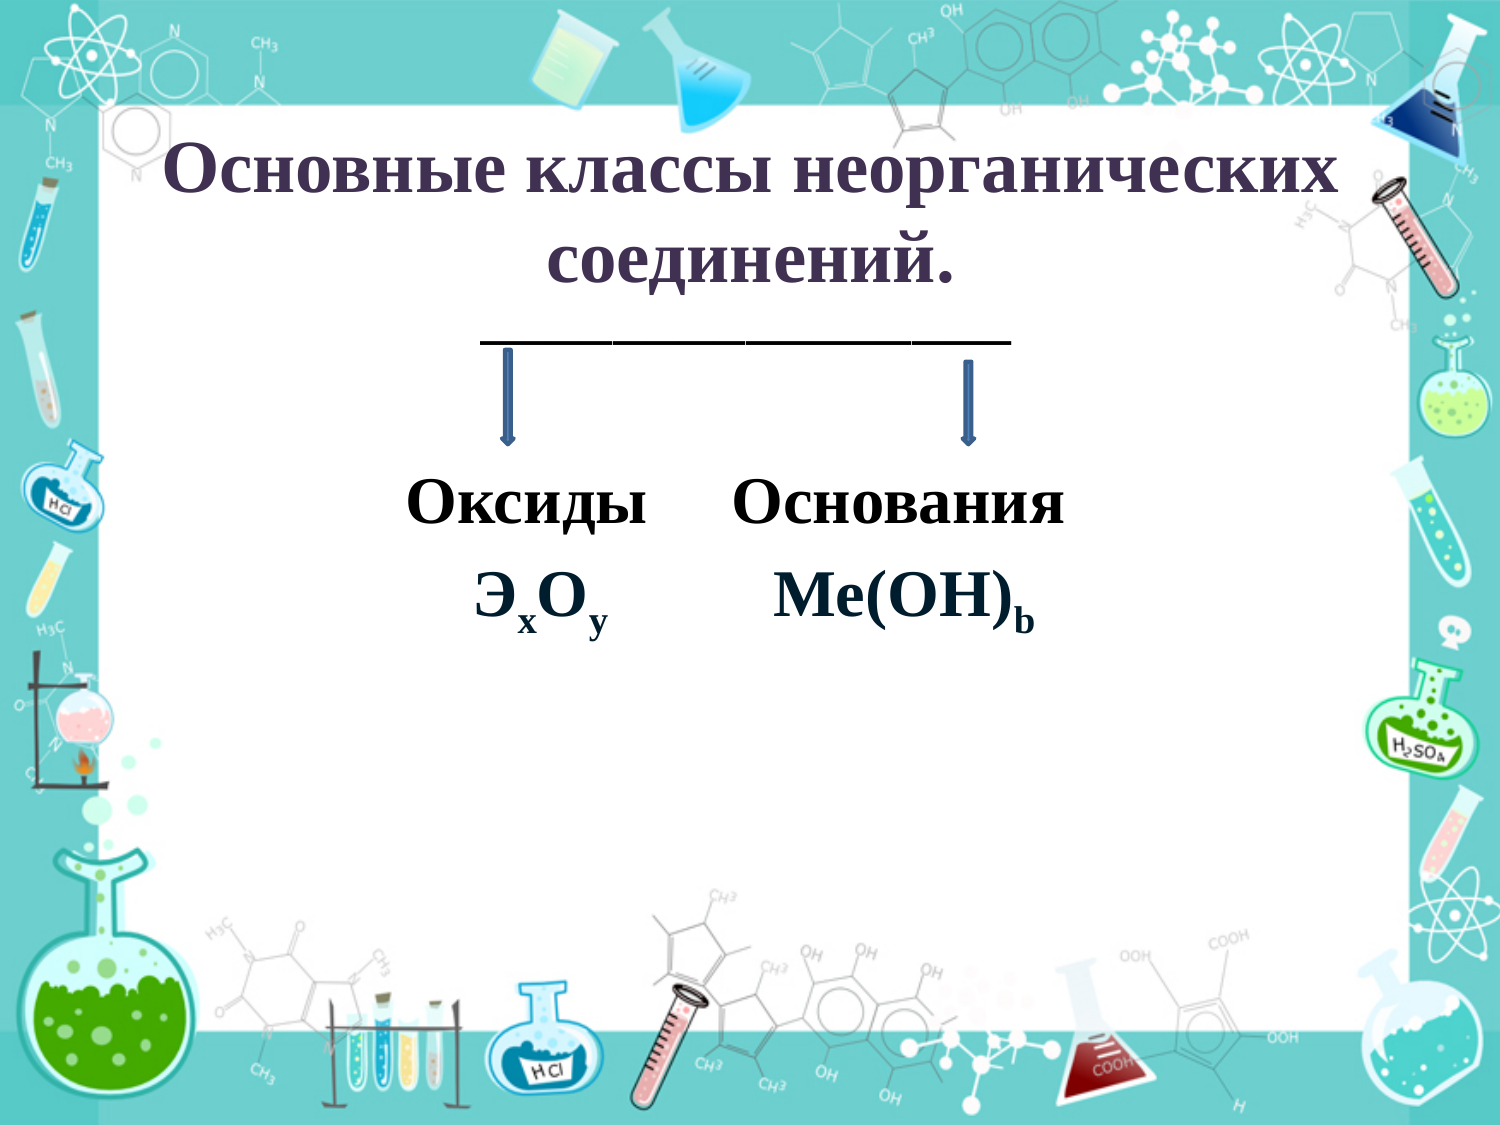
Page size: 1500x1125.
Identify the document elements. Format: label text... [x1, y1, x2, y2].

text_box [960, 359, 977, 447]
picture [0, 0, 1500, 1125]
title Основные классы неорганических соединений. [100, 113, 1402, 302]
text_box [499, 347, 516, 447]
list ________________ Оксиды Основания ЭхОу Ме(ОН)b [105, 262, 1395, 1005]
